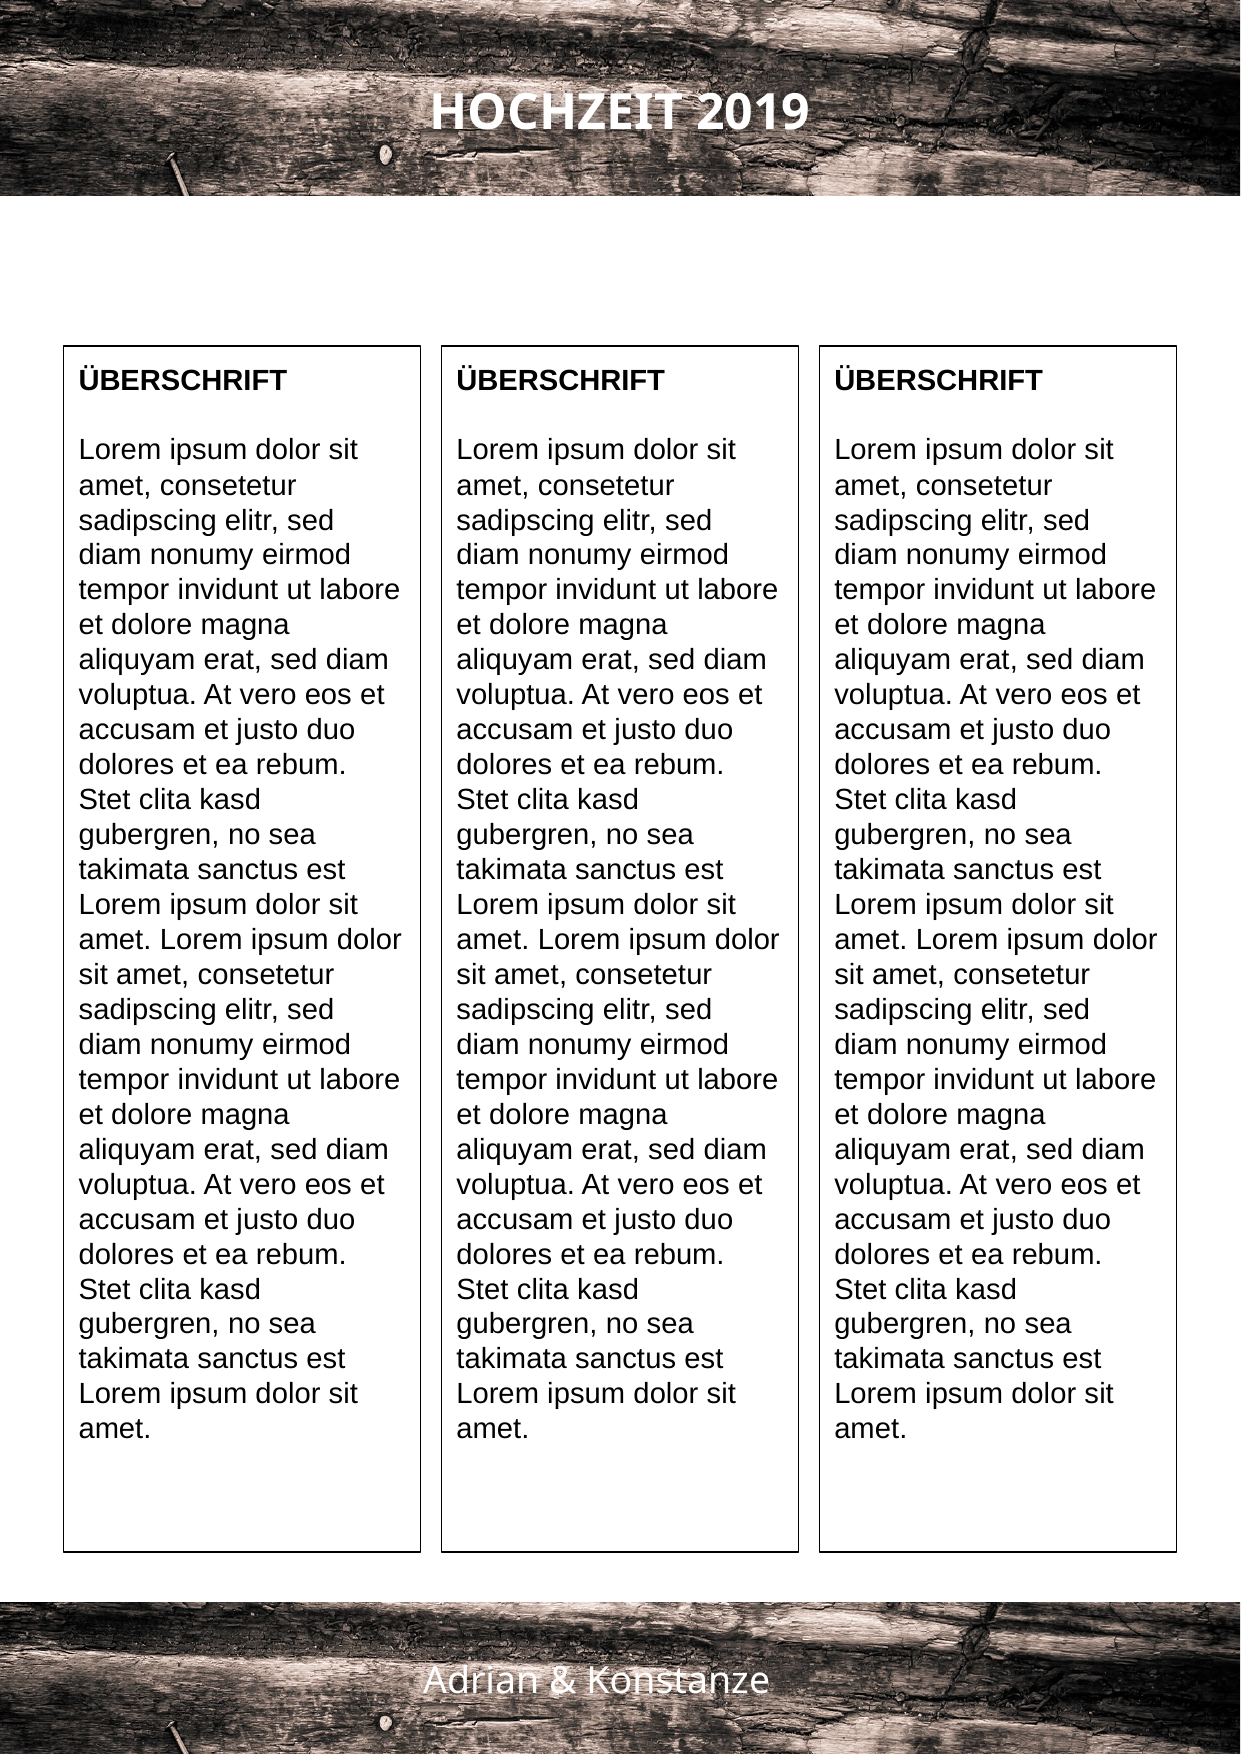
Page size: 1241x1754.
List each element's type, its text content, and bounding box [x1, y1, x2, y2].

text_box ÜBERSCHRIFT Lorem ipsum dolor sit amet, consetetur sadipscing elitr, sed diam nonumy eirmod tempor invidunt ut labore et dolore magna aliquyam erat, sed diam voluptua. At vero eos et accusam et justo duo dolores et ea rebum. Stet clita kasd gubergren, no sea takimata sanctus est Lorem ipsum dolor sit amet. Lorem ipsum dolor sit amet, consetetur sadipscing elitr, sed diam nonumy eirmod tempor invidunt ut labore et dolore magna aliquyam erat, sed diam voluptua. At vero eos et accusam et justo duo dolores et ea rebum. Stet clita kasd gubergren, no sea takimata sanctus est Lorem ipsum dolor sit amet. [441, 345, 799, 1552]
text_box ÜBERSCHRIFT Lorem ipsum dolor sit amet, consetetur sadipscing elitr, sed diam nonumy eirmod tempor invidunt ut labore et dolore magna aliquyam erat, sed diam voluptua. At vero eos et accusam et justo duo dolores et ea rebum. Stet clita kasd gubergren, no sea takimata sanctus est Lorem ipsum dolor sit amet. Lorem ipsum dolor sit amet, consetetur sadipscing elitr, sed diam nonumy eirmod tempor invidunt ut labore et dolore magna aliquyam erat, sed diam voluptua. At vero eos et accusam et justo duo dolores et ea rebum. Stet clita kasd gubergren, no sea takimata sanctus est Lorem ipsum dolor sit amet. [63, 345, 421, 1552]
picture [0, 0, 1241, 196]
text_box ÜBERSCHRIFT Lorem ipsum dolor sit amet, consetetur sadipscing elitr, sed diam nonumy eirmod tempor invidunt ut labore et dolore magna aliquyam erat, sed diam voluptua. At vero eos et accusam et justo duo dolores et ea rebum. Stet clita kasd gubergren, no sea takimata sanctus est Lorem ipsum dolor sit amet. Lorem ipsum dolor sit amet, consetetur sadipscing elitr, sed diam nonumy eirmod tempor invidunt ut labore et dolore magna aliquyam erat, sed diam voluptua. At vero eos et accusam et justo duo dolores et ea rebum. Stet clita kasd gubergren, no sea takimata sanctus est Lorem ipsum dolor sit amet. [819, 345, 1177, 1552]
picture [0, 1601, 1241, 1754]
